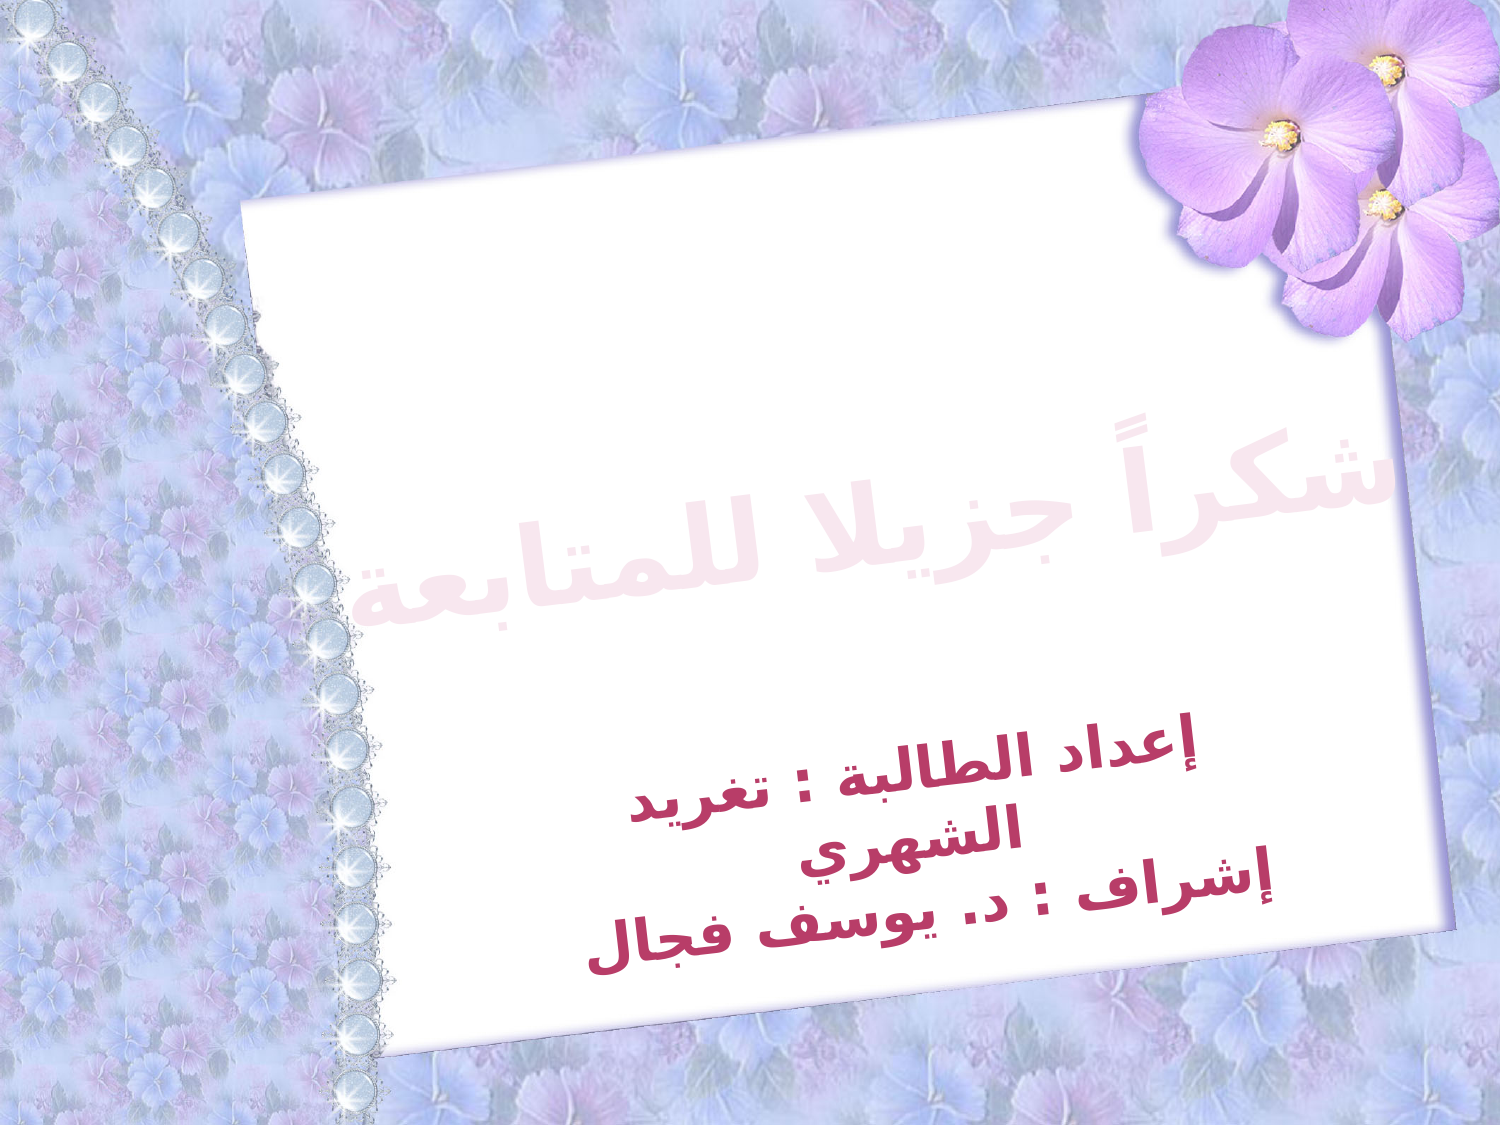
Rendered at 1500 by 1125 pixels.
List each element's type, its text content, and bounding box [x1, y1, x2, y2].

text_box إعداد الطالبة : تغريد الشهري إشراف : د. يوسف فجال [537, 680, 1303, 991]
list شكراً جزيلا للمتابعة [253, 373, 1456, 707]
picture [0, 0, 1500, 1125]
